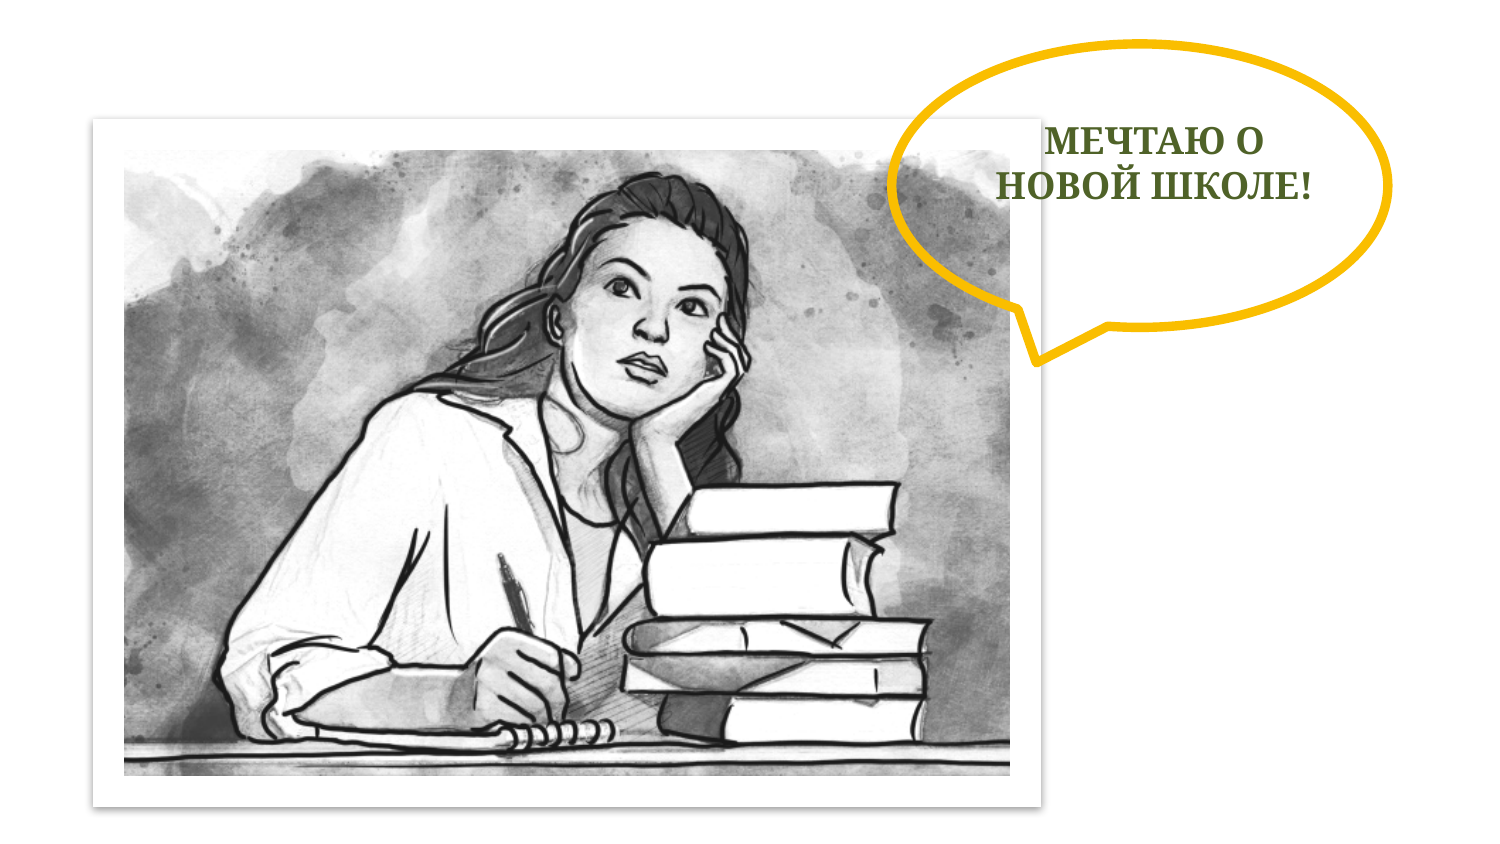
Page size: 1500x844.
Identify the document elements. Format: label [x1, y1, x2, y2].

picture [123, 149, 1011, 777]
text_box [891, 43, 1389, 328]
